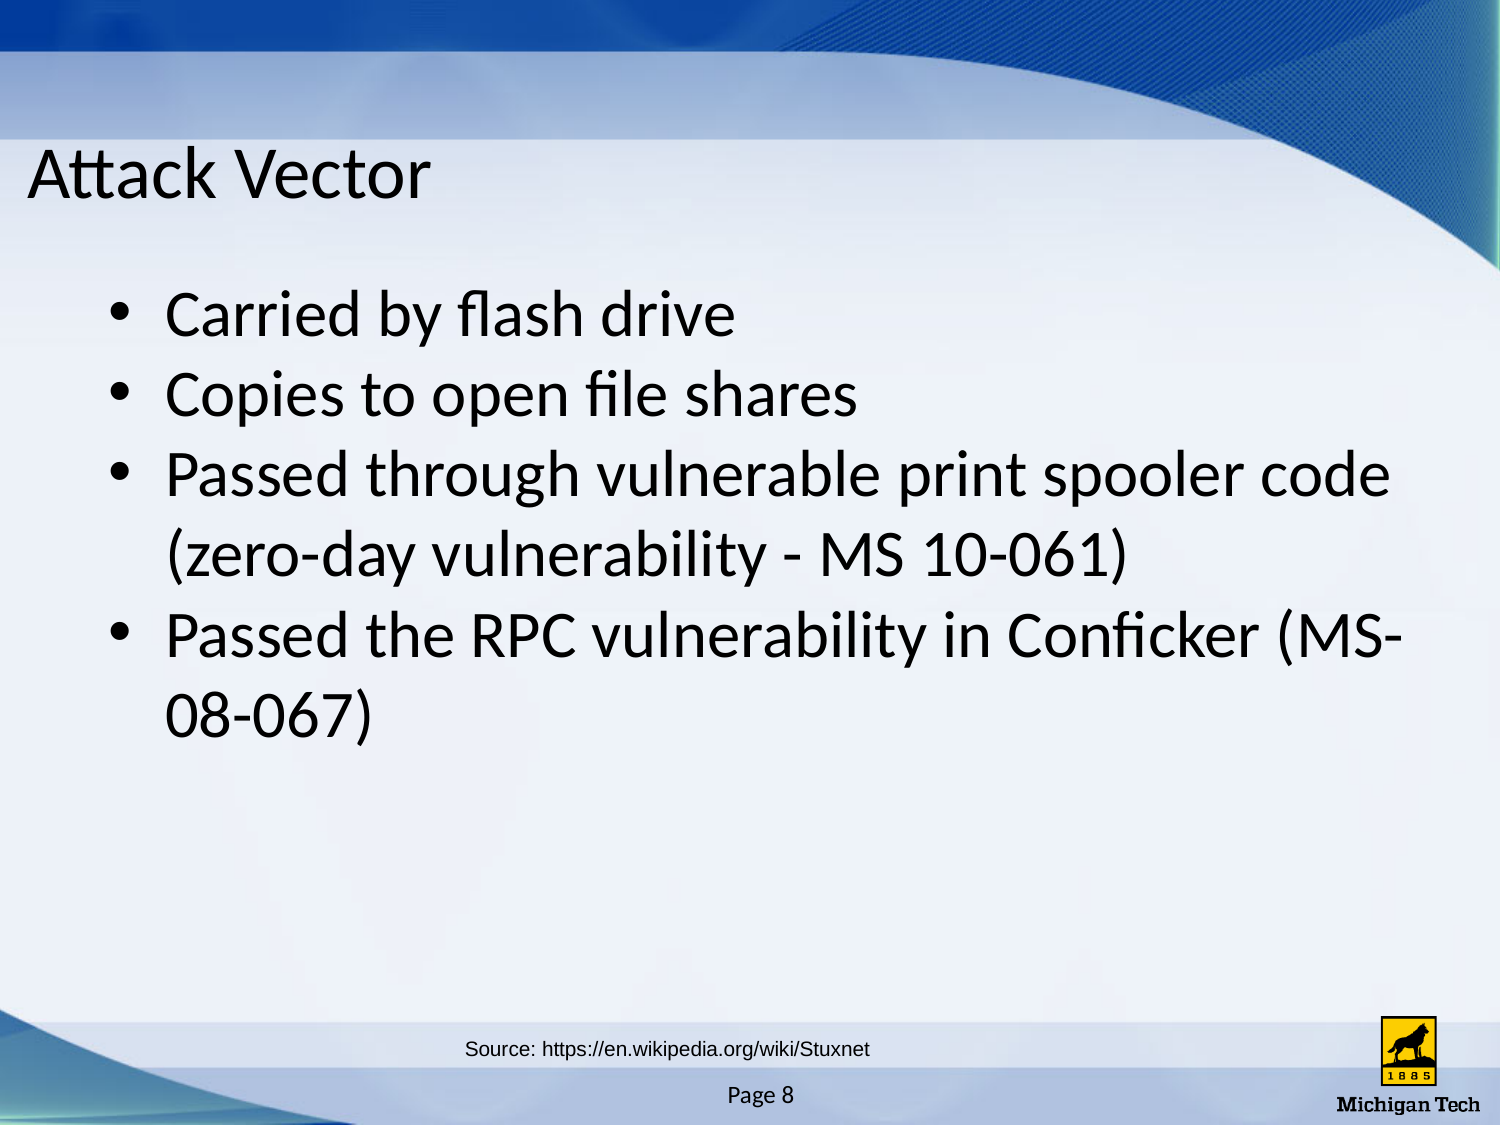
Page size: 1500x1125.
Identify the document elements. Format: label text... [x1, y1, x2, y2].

picture [0, 0, 1500, 1125]
list Carried by flash drive Copies to open file shares Passed through vulnerable print spooler code (zero-day vulnerability - MS 10-061) Passed the RPC vulnerability in Conficker (MS-08-067) [75, 262, 1425, 1063]
text_box Source: https://en.wikipedia.org/wiki/Stuxnet [449, 1030, 1209, 1069]
title Attack Vector [12, 75, 1263, 263]
